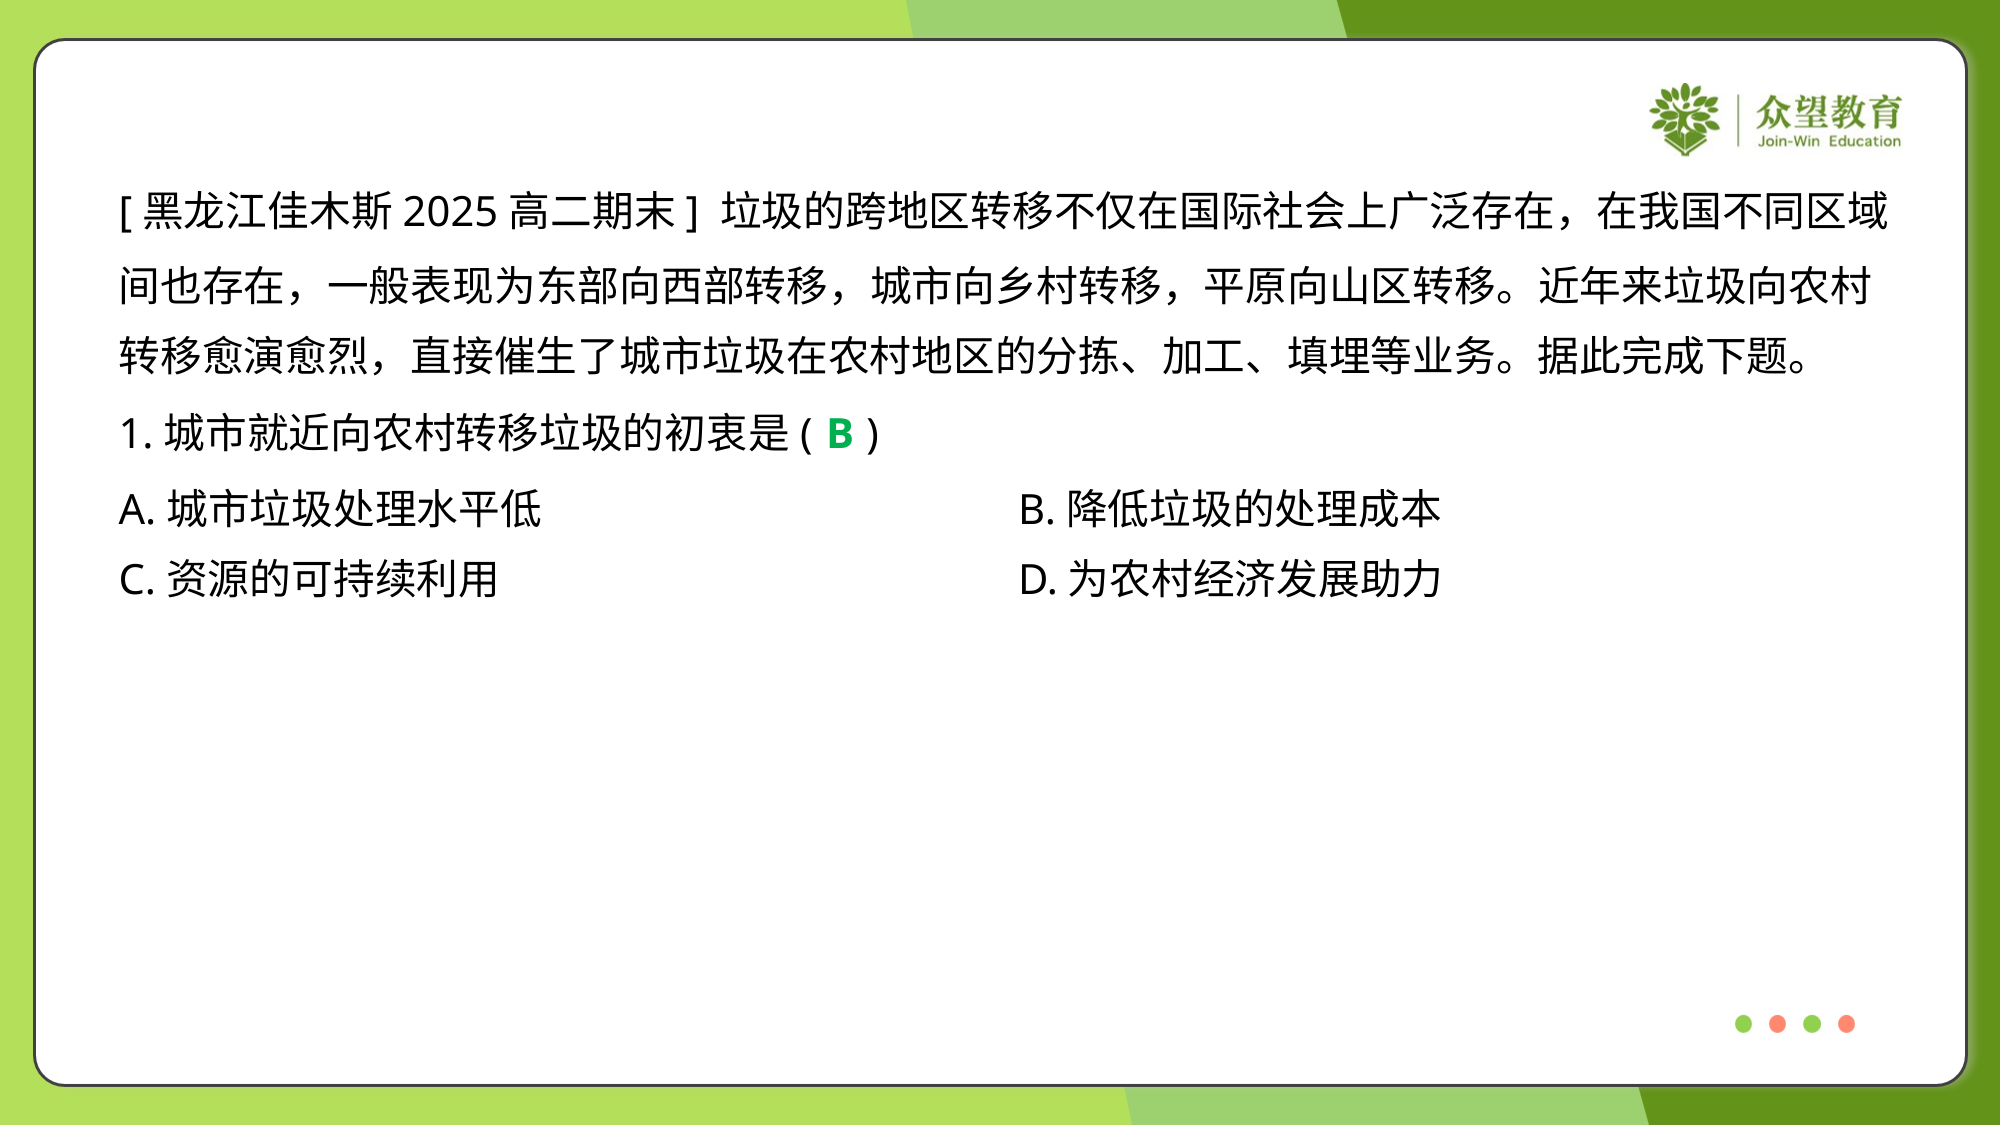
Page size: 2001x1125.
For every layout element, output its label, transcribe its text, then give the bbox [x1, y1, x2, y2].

text_box 1.城市就近向农村转移垃圾的初衷是( ) [870, 381, 1883, 448]
text_box 1.城市就近向农村转移垃圾的初衷是( ) [118, 381, 810, 448]
text_box A.城市垃圾处理水平低 B.降低垃圾的处理成本 C.资源的可持续利用 D.为农村经济发展助力 [118, 457, 1883, 596]
text_box B [810, 381, 870, 449]
text_box [黑龙江佳木斯2025高二期末] 垃圾的跨地区转移不仅在国际社会上广泛存在，在我国不同区域 间也存在，一般表现为东部向西部转移，城市向乡村转移，平原向山区转移。近年来垃圾向农村 转移愈演愈烈，直接催生了城市垃圾在农村地区的分拣、加工、填埋等业务。据此完成下题。 [118, 159, 1883, 373]
picture [0, 0, 2000, 1125]
